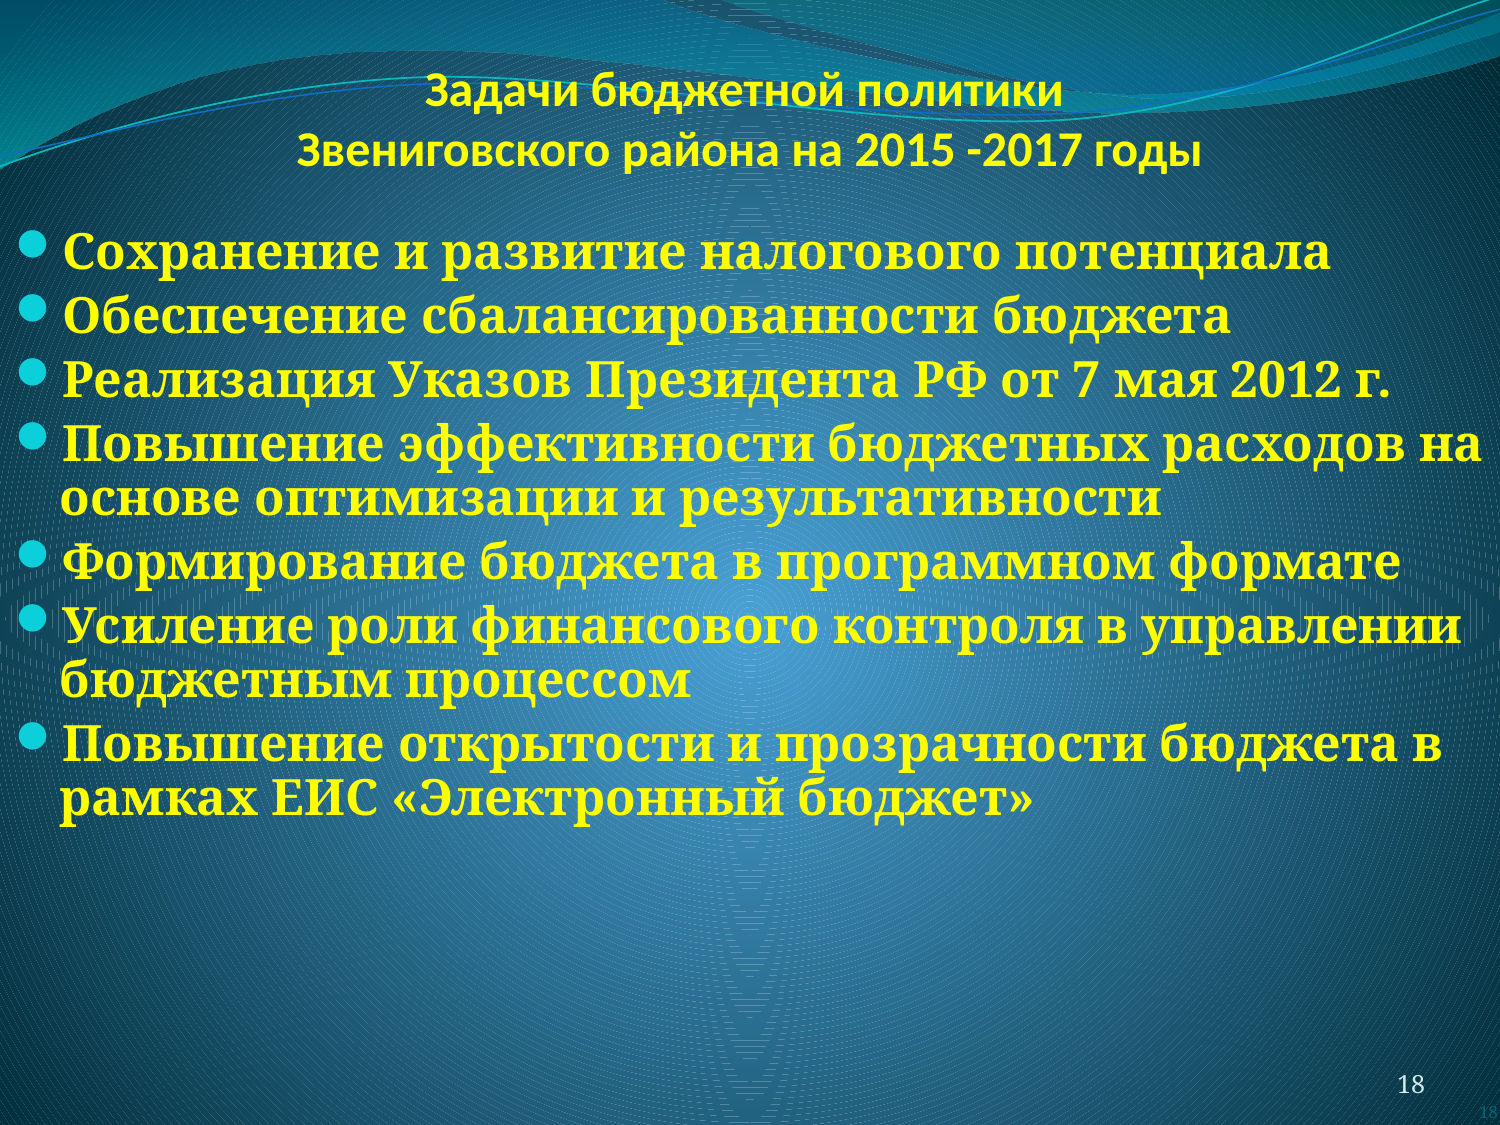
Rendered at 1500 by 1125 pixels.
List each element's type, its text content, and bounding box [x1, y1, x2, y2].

title Задачи бюджетной политики Звениговского района на 2015 -2017 годы [0, 0, 1500, 148]
list Сохранение и развитие налогового потенциала Обеспечение сбалансированности бюджета Реализация Указов Президента РФ от 7 мая 2012 г. Повышение эффективности бюджетных расходов на основе оптимизации и результативности Формирование бюджета в программном формате Усиление роли финансового контроля в управлении бюджетным процессом Повышение открытости и прозрачности бюджета в рамках ЕИС «Электронный бюджет» [0, 148, 1500, 1125]
